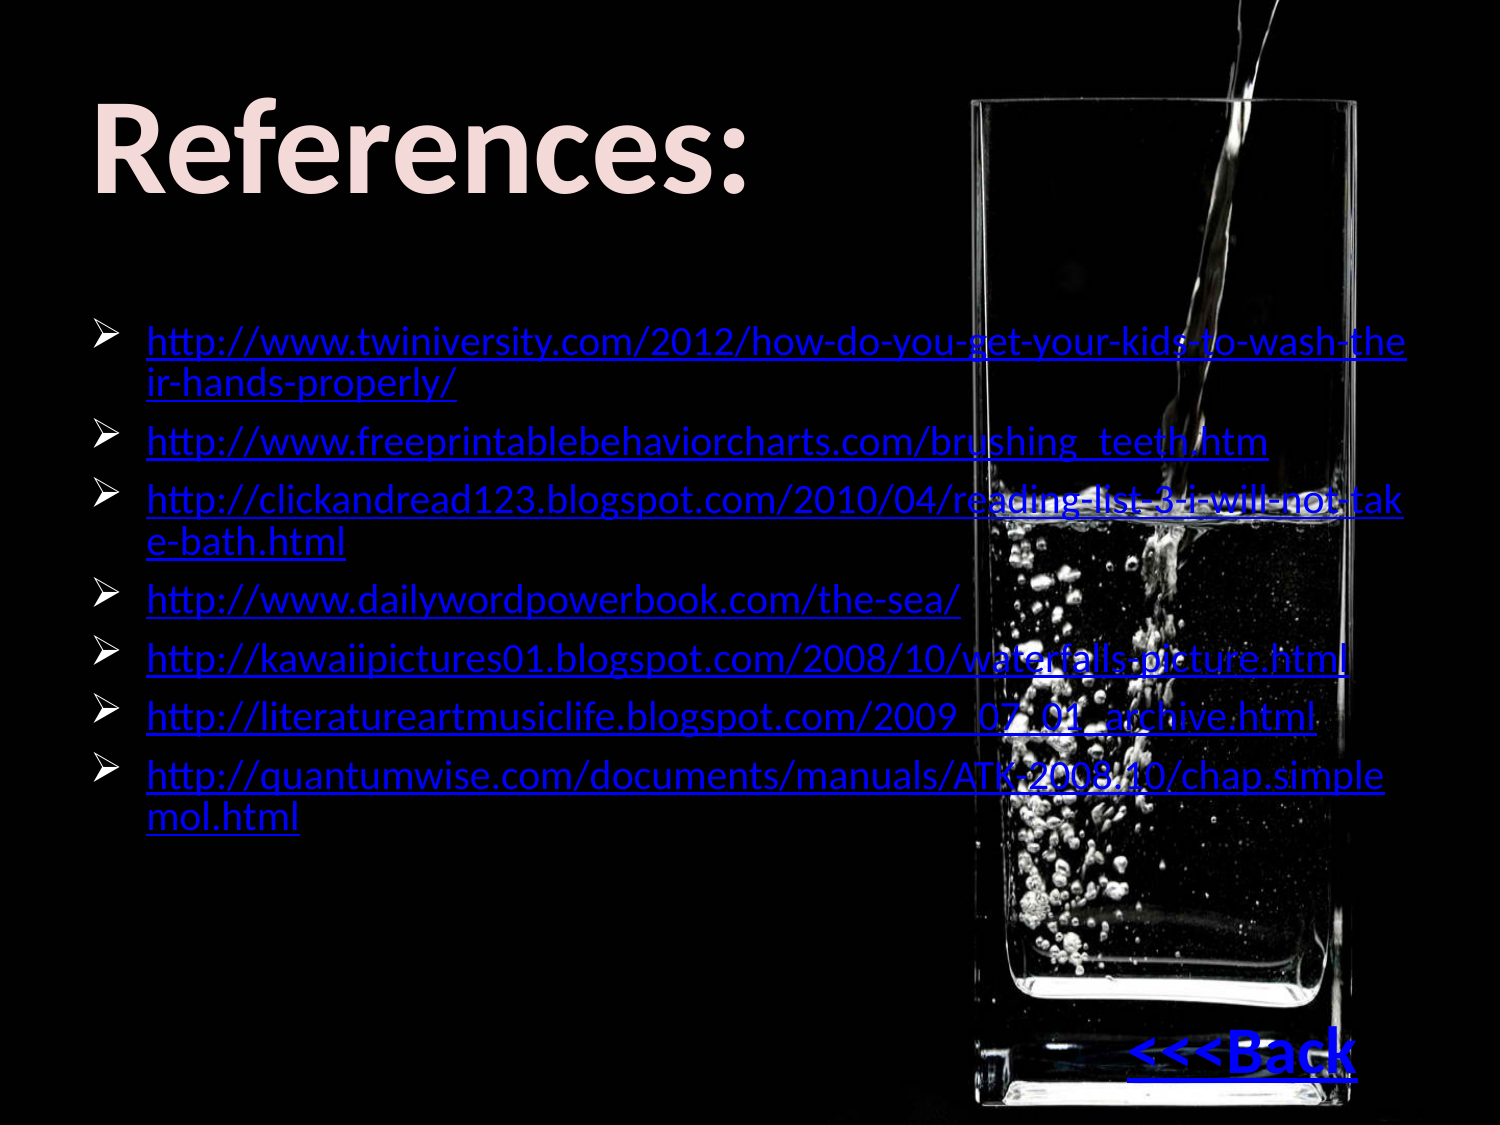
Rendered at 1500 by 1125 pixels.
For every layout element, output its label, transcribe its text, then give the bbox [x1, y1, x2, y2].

text_box <<<Back [1112, 999, 1450, 1095]
list http://www.twiniversity.com/2012/how-do-you-get-your-kids-to-wash-their-hands-properly/ http://www.freeprintablebehaviorcharts.com/brushing_teeth.htm http://clickandread123.blogspot.com/2010/04/reading-list-3-i-will-not-take-bath.html http://www.dailywordpowerbook.com/the-sea/ http://kawaiipictures01.blogspot.com/2008/10/waterfalls-picture.html http://literatureartmusiclife.blogspot.com/2009_07_01_archive.html http://quantumwise.com/documents/manuals/ATK-2008.10/chap.simplemol.html [75, 262, 1425, 1005]
title References: [75, 45, 1425, 233]
picture [0, 0, 1500, 1125]
